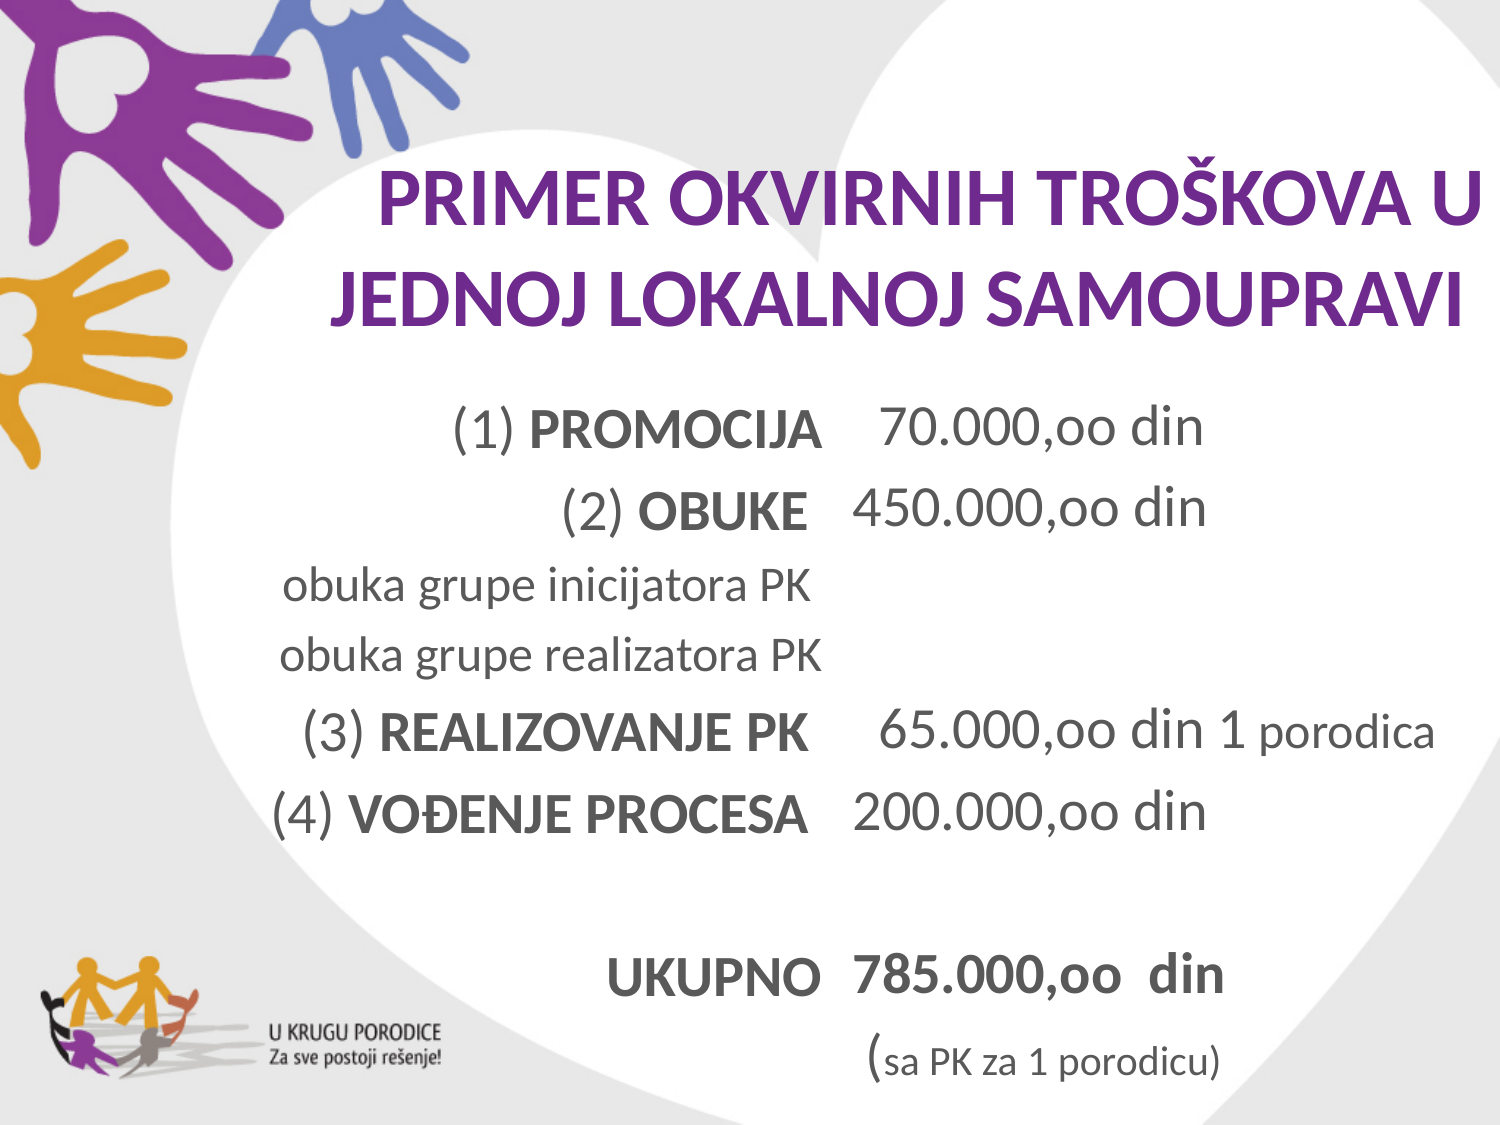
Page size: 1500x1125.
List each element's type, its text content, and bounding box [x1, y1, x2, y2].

title PRIMER OKVIRNIH TROŠKOVA U JEDNOJ LOKALNOJ SAMOUPRAVI [158, 97, 1500, 380]
list (1) PROMOCIJA (2) OBUKE obuka grupe inicijatora PK obuka grupe realizatora PK (3) REALIZOVANJE PK (4) VOĐENJE PROCESA UKUPNO [174, 382, 837, 1057]
picture [0, 0, 1500, 1125]
list 70.000,oo din 450.000,oo din 65.000,oo din 1 porodica 200.000,oo din 785.000,oo din (sa PK za 1 porodicu) [837, 379, 1471, 1104]
